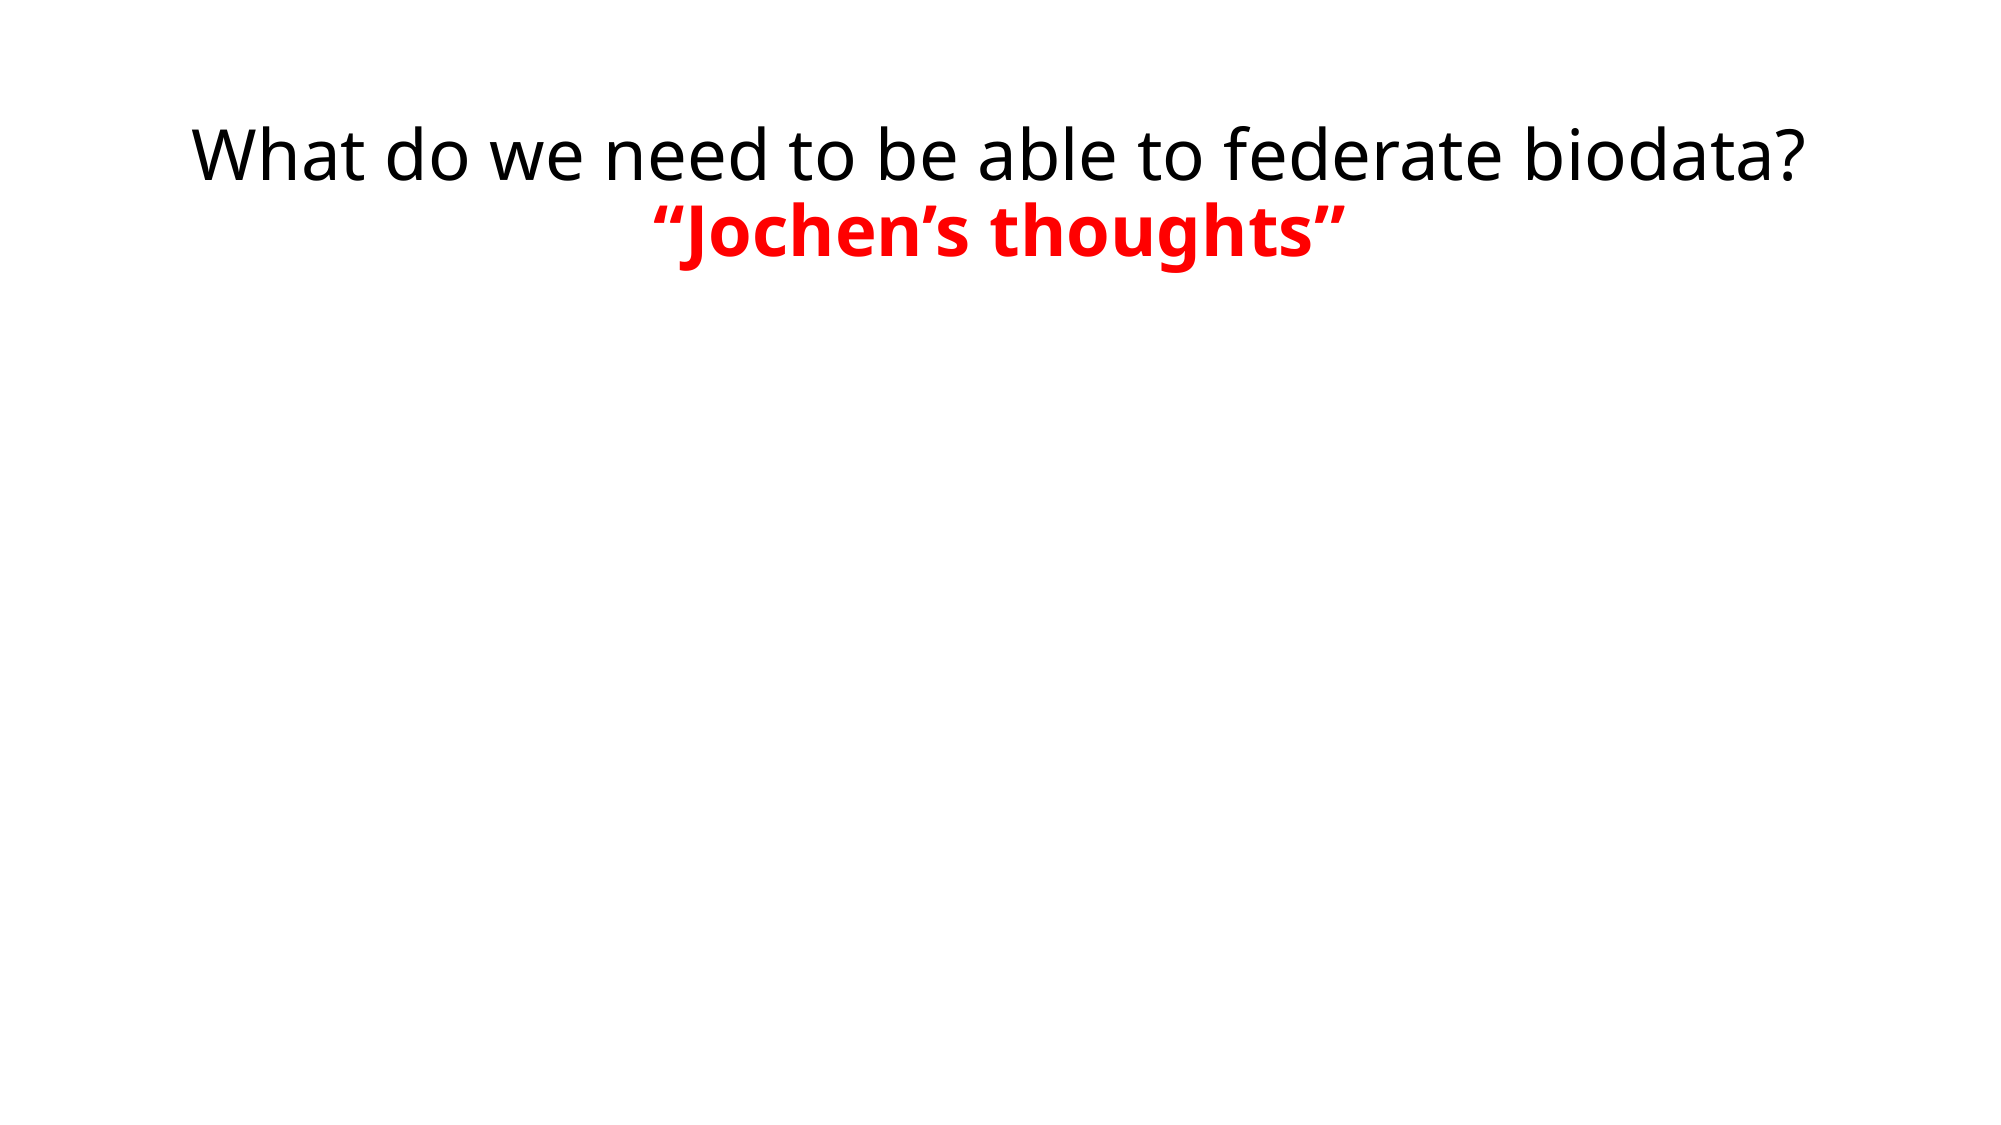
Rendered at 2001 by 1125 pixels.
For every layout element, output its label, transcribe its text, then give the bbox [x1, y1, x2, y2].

title What do we need to be able to federate biodata? “Jochen’s thoughts” [137, 86, 1863, 305]
